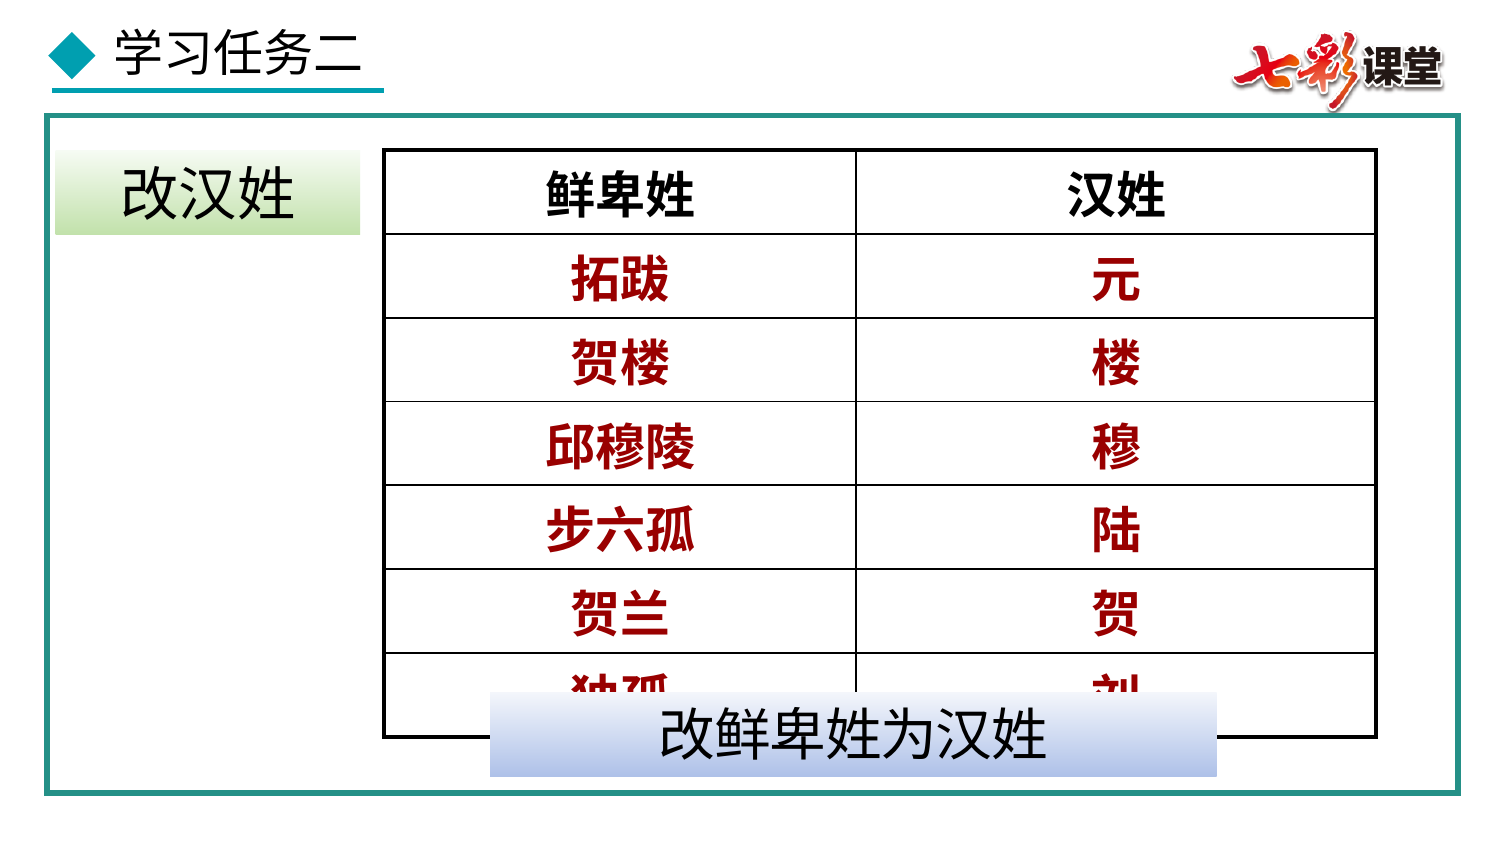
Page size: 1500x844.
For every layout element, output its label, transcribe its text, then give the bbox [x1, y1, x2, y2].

table_cell 元 [857, 235, 1374, 317]
table_cell 独孤 [386, 654, 855, 735]
text_box 改汉姓 [55, 150, 361, 235]
table_cell 贺 [857, 570, 1374, 652]
table_header 汉姓 [857, 152, 1374, 233]
table_cell 贺楼 [386, 319, 855, 401]
table_cell 楼 [857, 319, 1374, 401]
table_cell 贺兰 [386, 570, 855, 652]
table_cell 陆 [857, 486, 1374, 568]
table_header 鲜卑姓 [386, 152, 855, 233]
table_cell 拓跋 [386, 235, 855, 317]
picture [1228, 26, 1449, 113]
text_box 改鲜卑姓为汉姓 [490, 692, 1217, 777]
table_cell 邱穆陵 [386, 402, 855, 484]
table_cell 刘 [857, 654, 1374, 735]
table_cell 步六孤 [386, 486, 855, 568]
table_cell 穆 [857, 402, 1374, 484]
